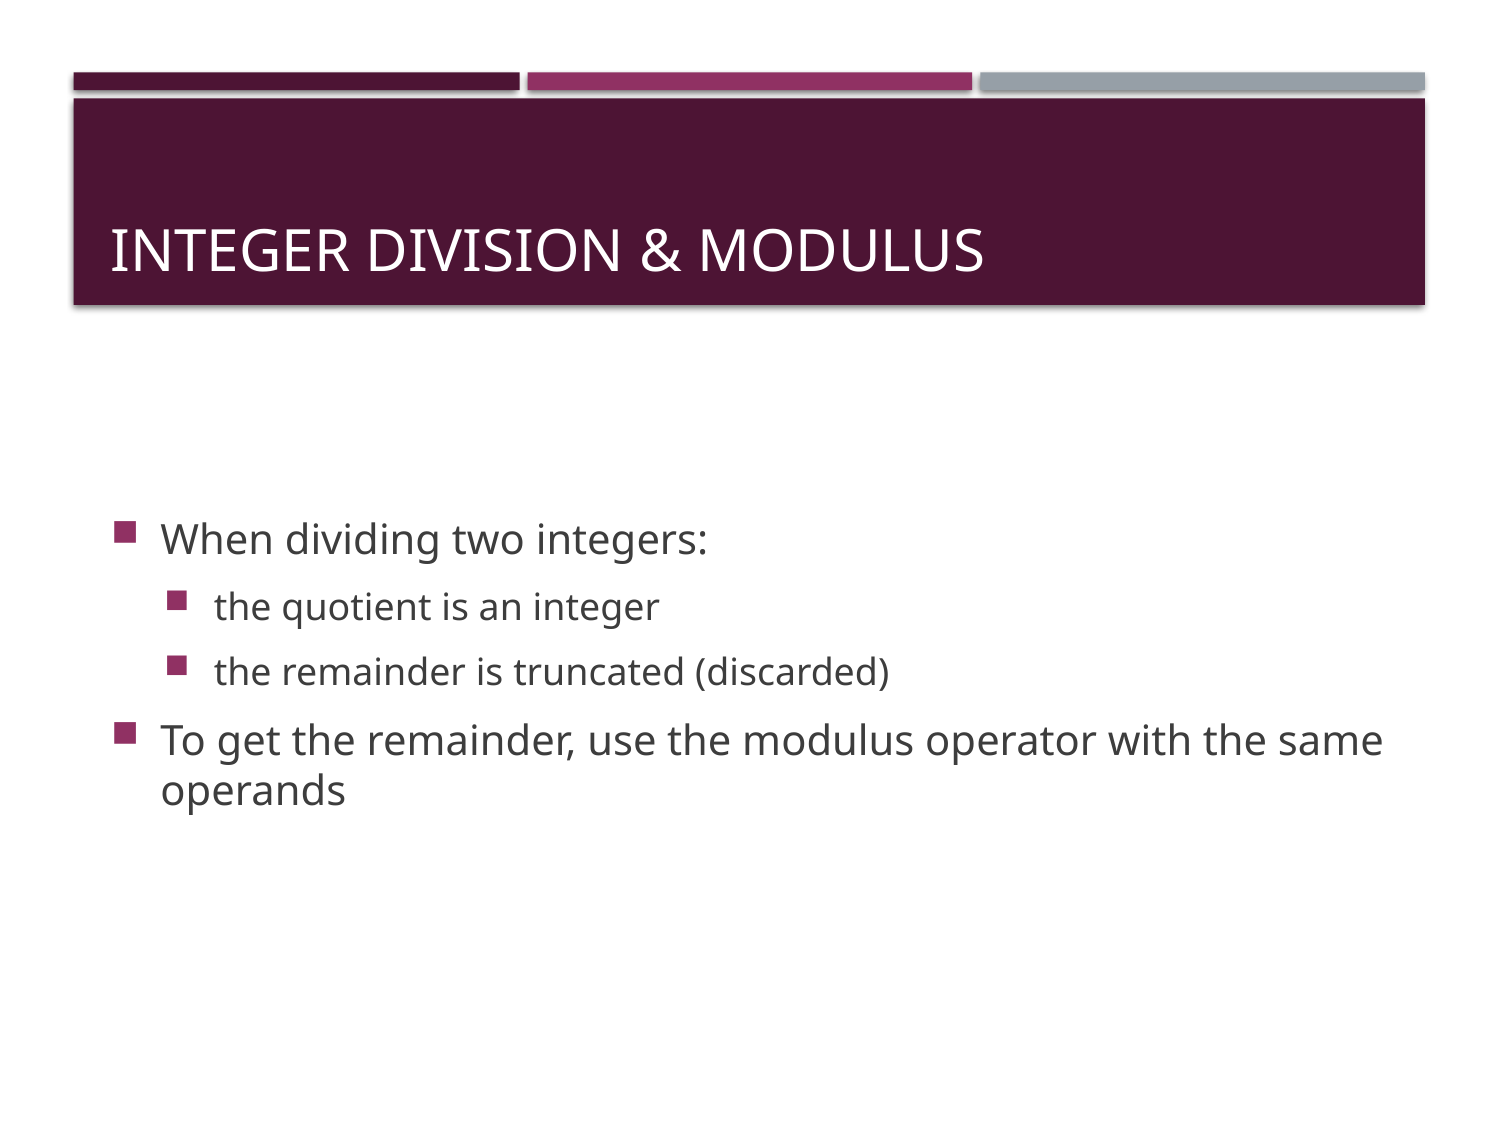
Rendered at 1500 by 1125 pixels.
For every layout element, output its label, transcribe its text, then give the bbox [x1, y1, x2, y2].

list When dividing two integers: the quotient is an integer the remainder is truncated (discarded) To get the remainder, use the modulus operator with the same operands [95, 365, 1406, 962]
title Integer Division & Modulus [95, 112, 1406, 291]
